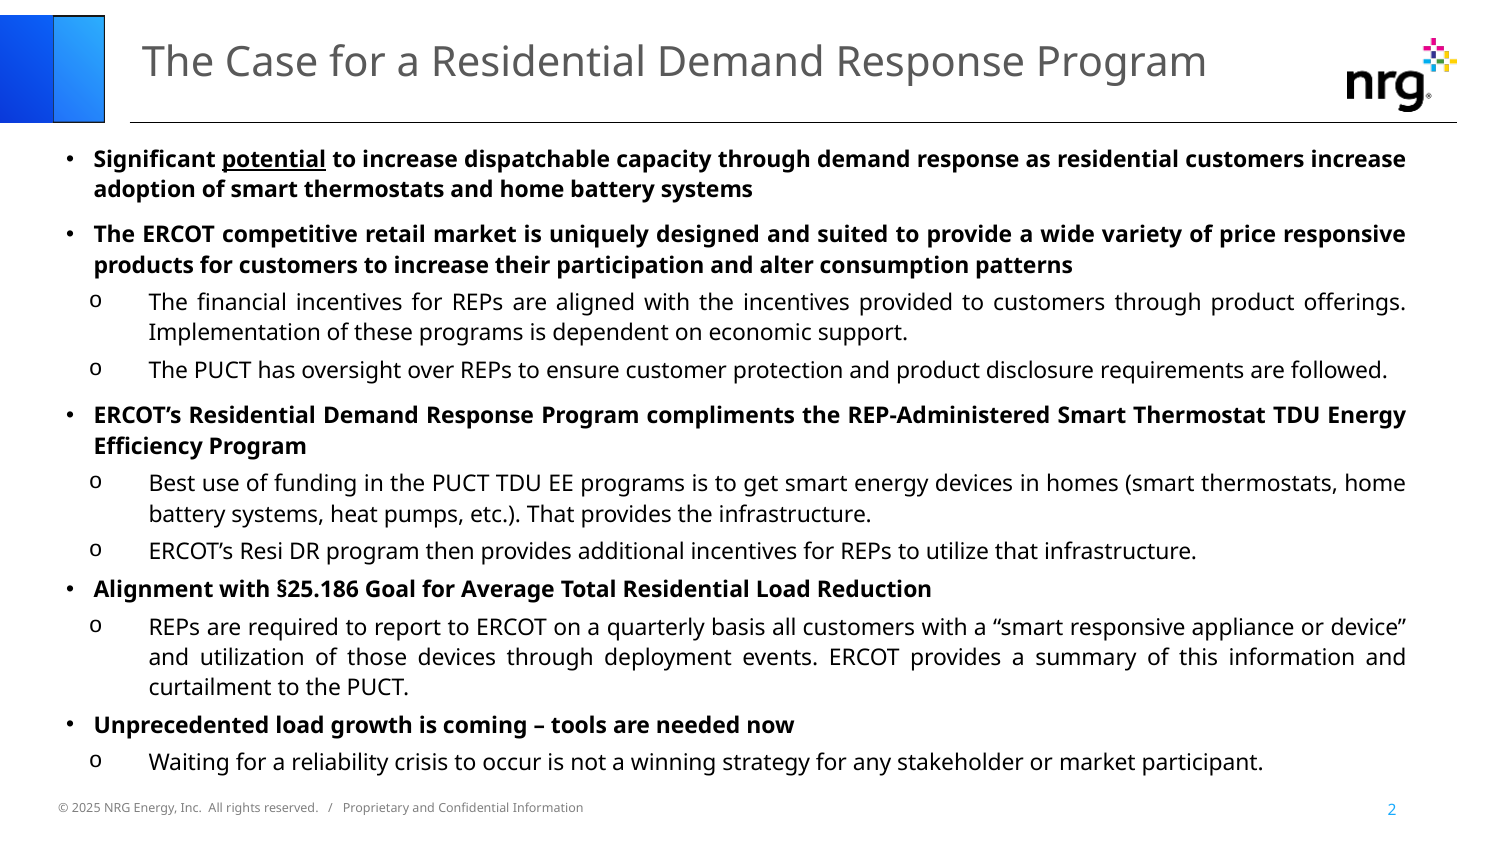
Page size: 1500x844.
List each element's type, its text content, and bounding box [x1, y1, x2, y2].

title The Case for a Residential Demand Response Program [127, 17, 1327, 109]
list Significant potential to increase dispatchable capacity through demand response as residential customers increase adoption of smart thermostats and home battery systems The ERCOT competitive retail market is uniquely designed and suited to provide a wide variety of price responsive products for customers to increase their participation and alter consumption patterns The financial incentives for REPs are aligned with the incentives provided to customers through product offerings. Implementation of these programs is dependent on economic support. The PUCT has oversight over REPs to ensure customer protection and product disclosure requirements are followed. ERCOT’s Residential Demand Response Program compliments the REP-Administered Smart Thermostat TDU Energy Efficiency Program Best use of funding in the PUCT TDU EE programs is to get smart energy devices in homes (smart thermostats, home battery systems, heat pumps, etc.). That provides the infrastructure. ERCOT’s Resi DR program then provides additional incentives for REPs to utilize that infrastructure. Alignment with §25.186 Goal for Average Total Residential Load Reduction REPs are required to report to ERCOT on a quarterly basis all customers with a “smart responsive appliance or device” and utilization of those devices through deployment events. ERCOT provides a summary of this information and curtailment to the PUCT. Unprecedented load growth is coming – tools are needed now Waiting for a reliability crisis to occur is not a winning strategy for any stakeholder or market participant. [51, 134, 1422, 802]
picture [1347, 38, 1457, 112]
